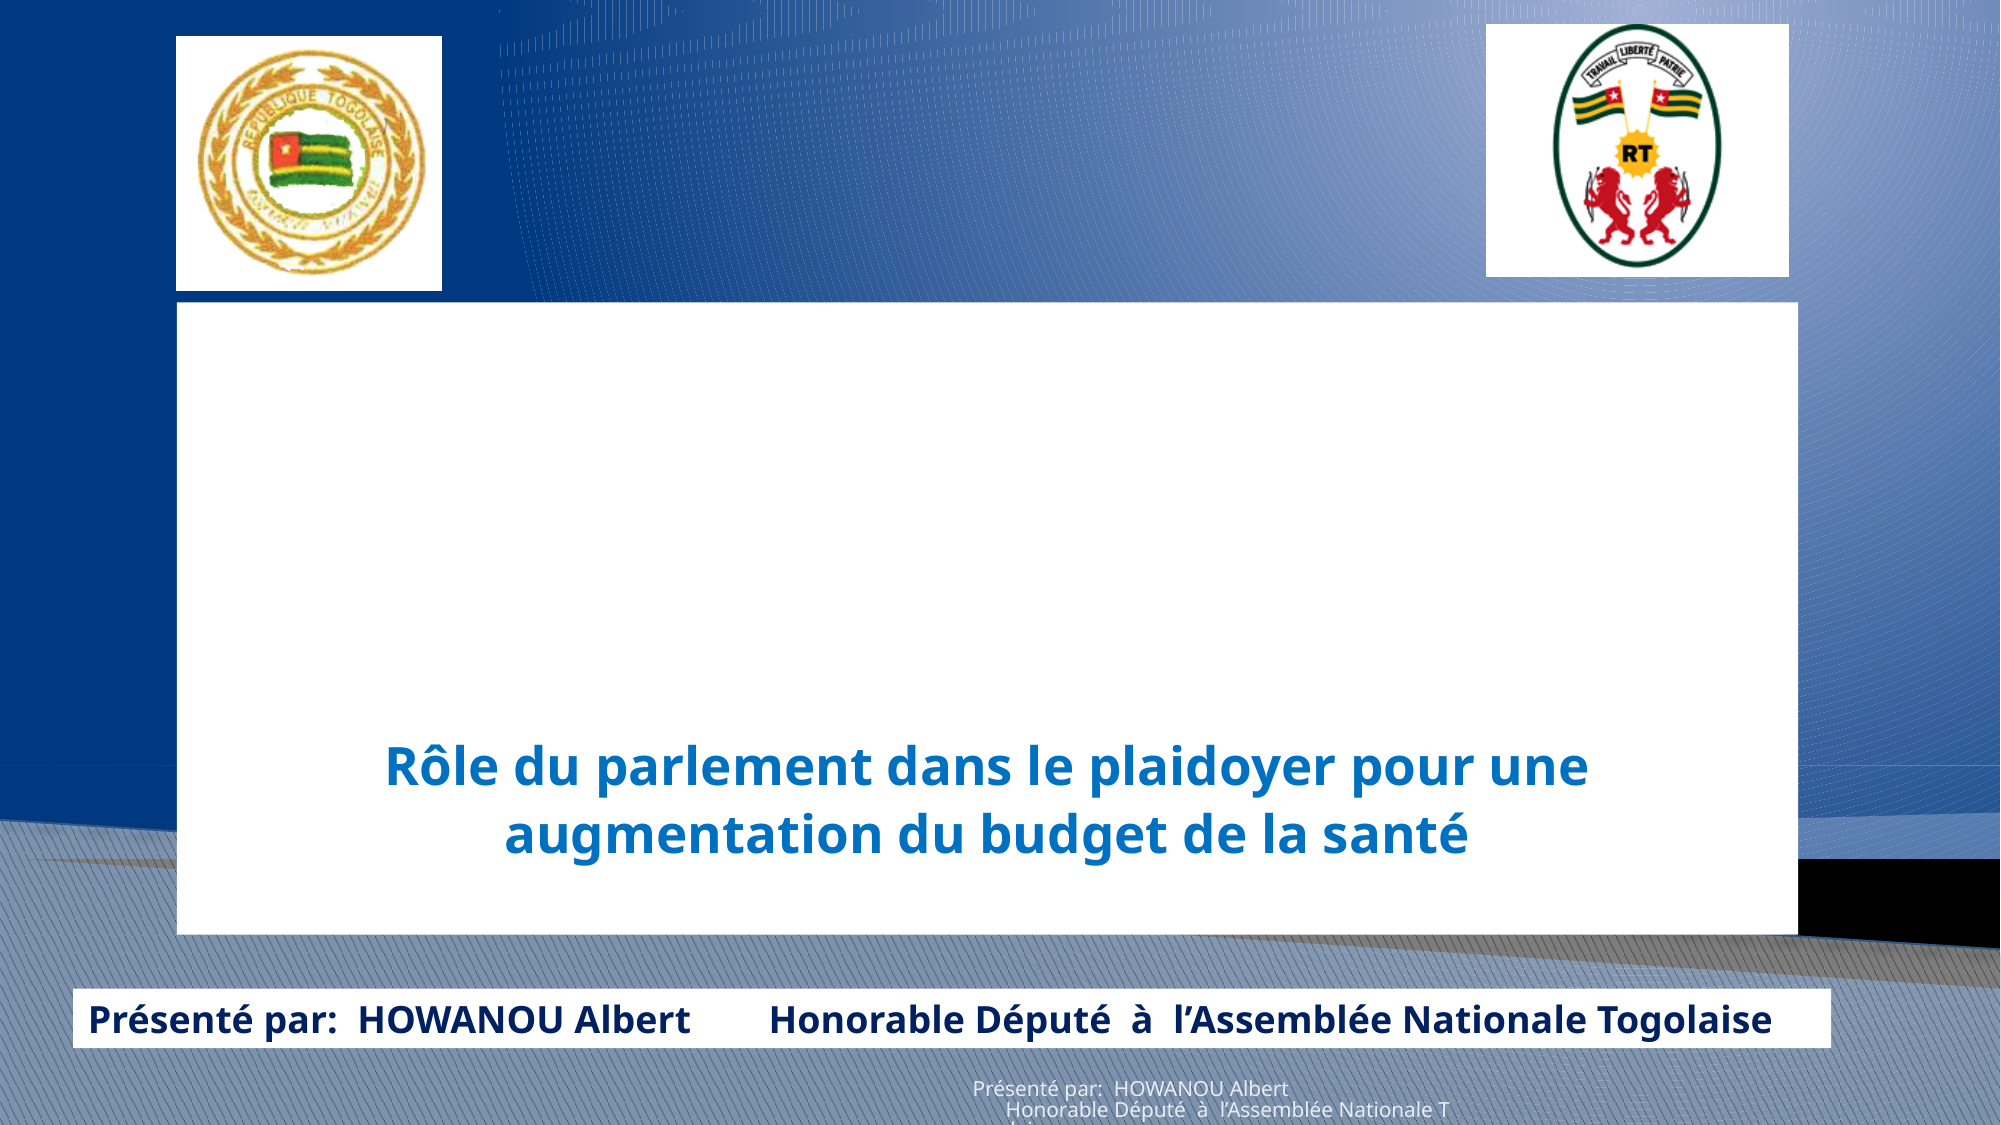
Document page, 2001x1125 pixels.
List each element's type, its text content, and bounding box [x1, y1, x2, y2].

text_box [176, 36, 442, 291]
picture [0, 826, 2000, 1125]
title Rôle du parlement dans le plaidoyer pour une augmentation du budget de la santé [176, 302, 1799, 935]
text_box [1486, 24, 1789, 277]
footer Présenté par: HOWANOU Albert Honorable Député à l’Assemblée Nationale Togolaise [957, 1051, 1473, 1112]
text_box Présenté par: HOWANOU Albert Honorable Député à l’Assemblée Nationale Togolaise [73, 988, 1832, 1049]
